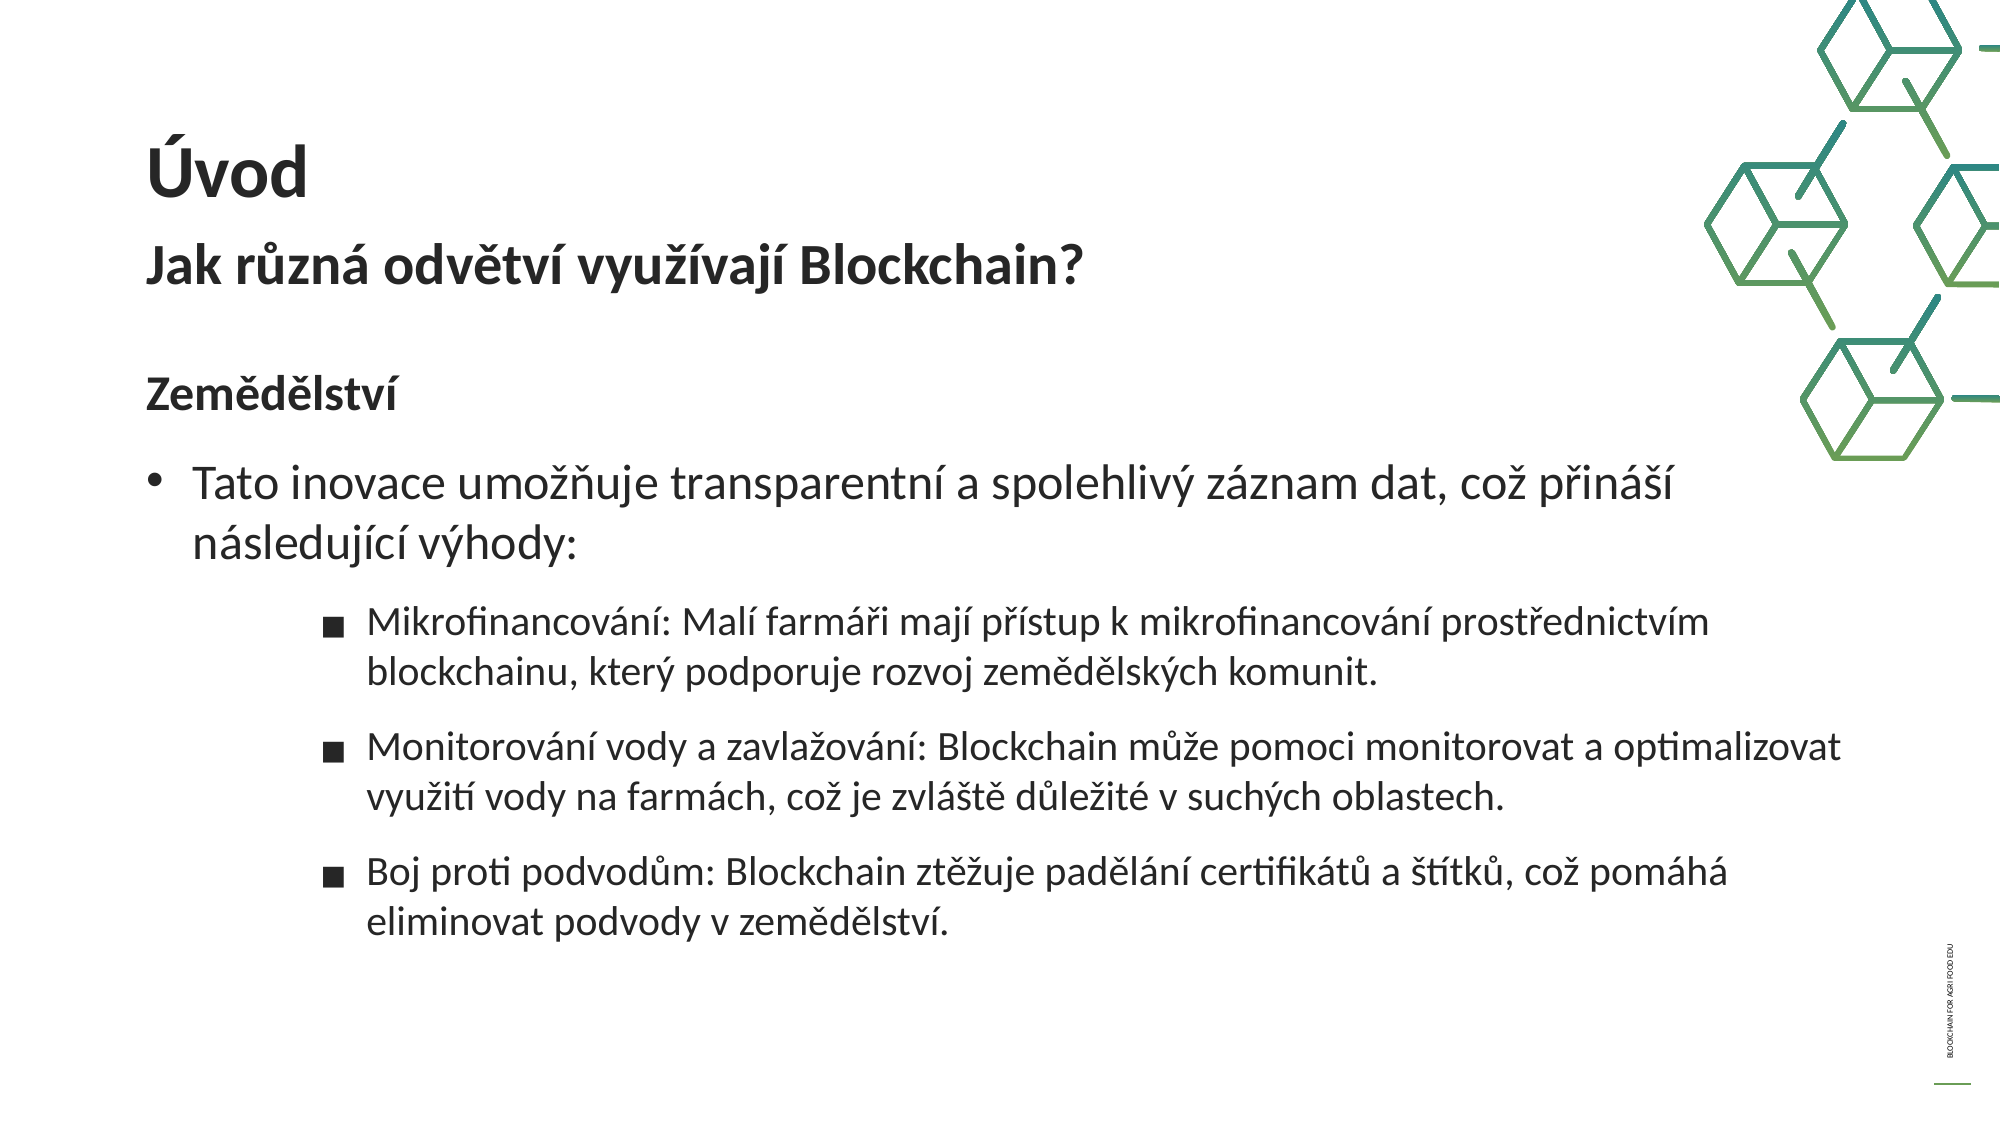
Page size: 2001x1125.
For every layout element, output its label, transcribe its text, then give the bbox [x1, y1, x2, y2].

list Úvod Jak různá odvětví využívají Blockchain? [130, 124, 1698, 337]
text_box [1703, 0, 2000, 462]
list Zemědělství Tato inovace umožňuje transparentní a spolehlivý záznam dat, což přináší následující výhody: Mikrofinancování: Malí farmáři mají přístup k mikrofinancování prostřednictvím blockchainu, který podporuje rozvoj zemědělských komunit. Monitorování vody a zavlažování: Blockchain může pomoci monitorovat a optimalizovat využití vody na farmách, což je zvláště důležité v suchých oblastech. Boj proti podvodům: Blockchain ztěžuje padělání certifikátů a štítků, což pomáhá eliminovat podvody v zemědělství. [130, 348, 1869, 1080]
